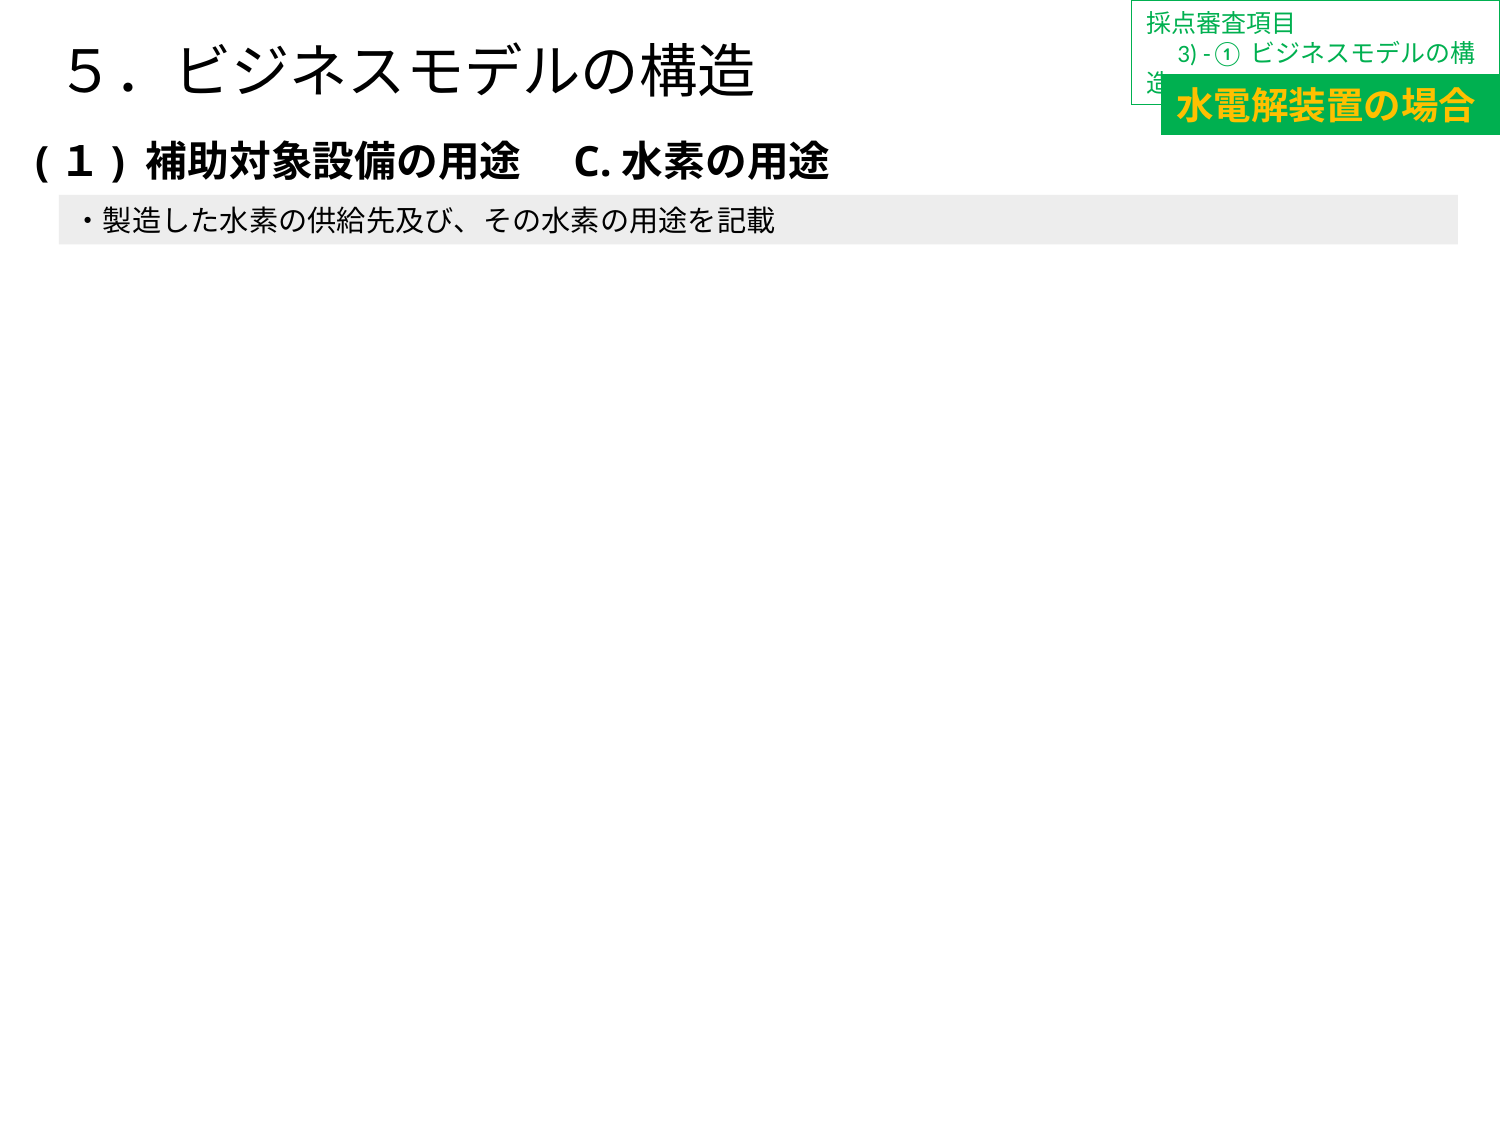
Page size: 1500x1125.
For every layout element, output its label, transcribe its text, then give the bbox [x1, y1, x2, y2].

text_box ５．ビジネスモデルの構造 [41, 34, 1458, 158]
text_box ・製造した水素の供給先及び、その水素の用途を記載 [58, 194, 1458, 245]
text_box 水電解装置の場合 [1161, 74, 1500, 135]
text_box (１) 補助対象設備の用途 C.水素の用途 [20, 127, 846, 193]
text_box 採点審査項目 3) -①ビジネスモデルの構造 [1131, 0, 1500, 105]
